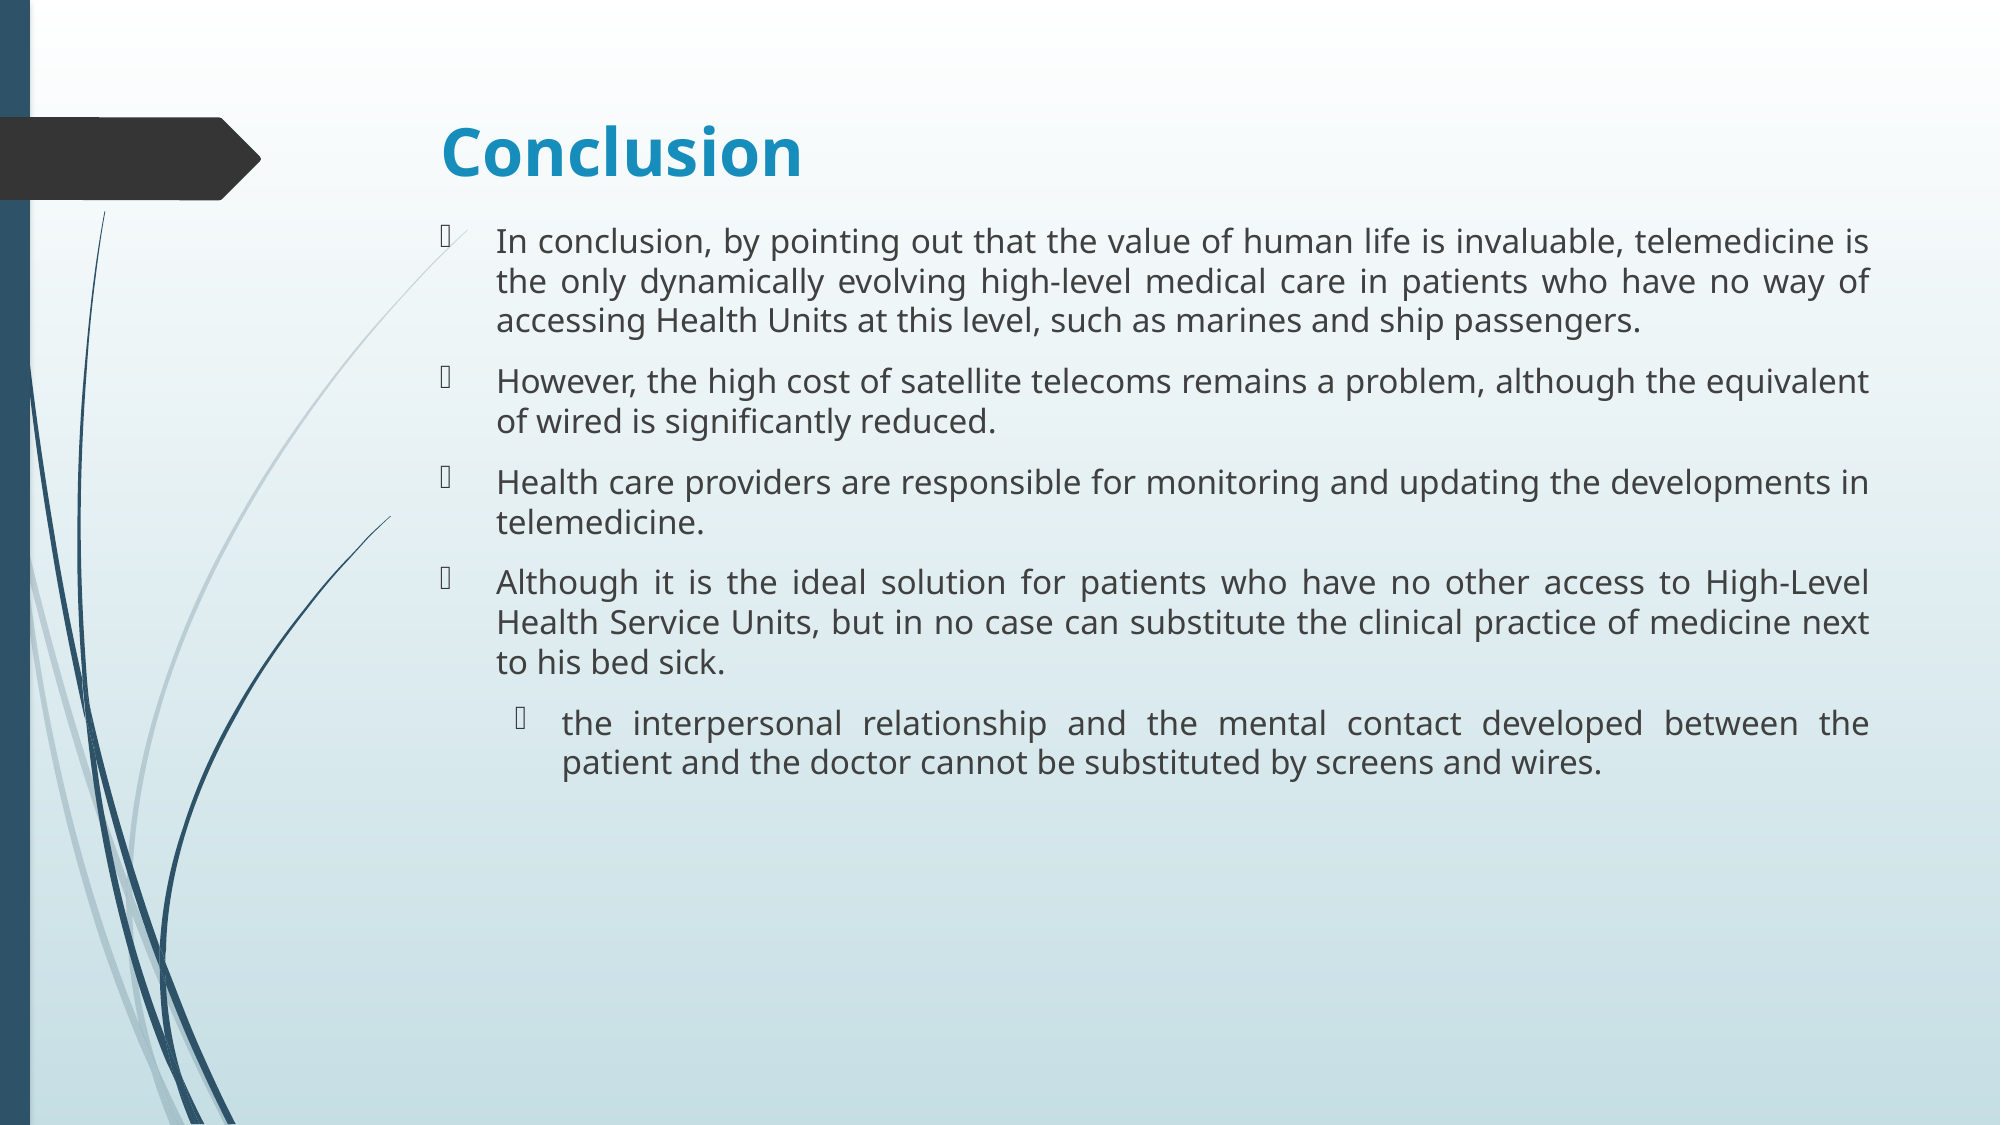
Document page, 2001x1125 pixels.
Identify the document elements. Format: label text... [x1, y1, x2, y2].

list In conclusion, by pointing out that the value of human life is invaluable, telemedicine is the only dynamically evolving high-level medical care in patients who have no way of accessing Health Units at this level, such as marines and ship passengers. However, the high cost of satellite telecoms remains a problem, although the equivalent of wired is significantly reduced. Health care providers are responsible for monitoring and updating the developments in telemedicine. Although it is the ideal solution for patients who have no other access to High-Level Health Service Units, but in no case can substitute the clinical practice of medicine next to his bed sick. the interpersonal relationship and the mental contact developed between the patient and the doctor cannot be substituted by screens and wires. [424, 212, 1888, 970]
title Conclusion [425, 102, 1888, 212]
